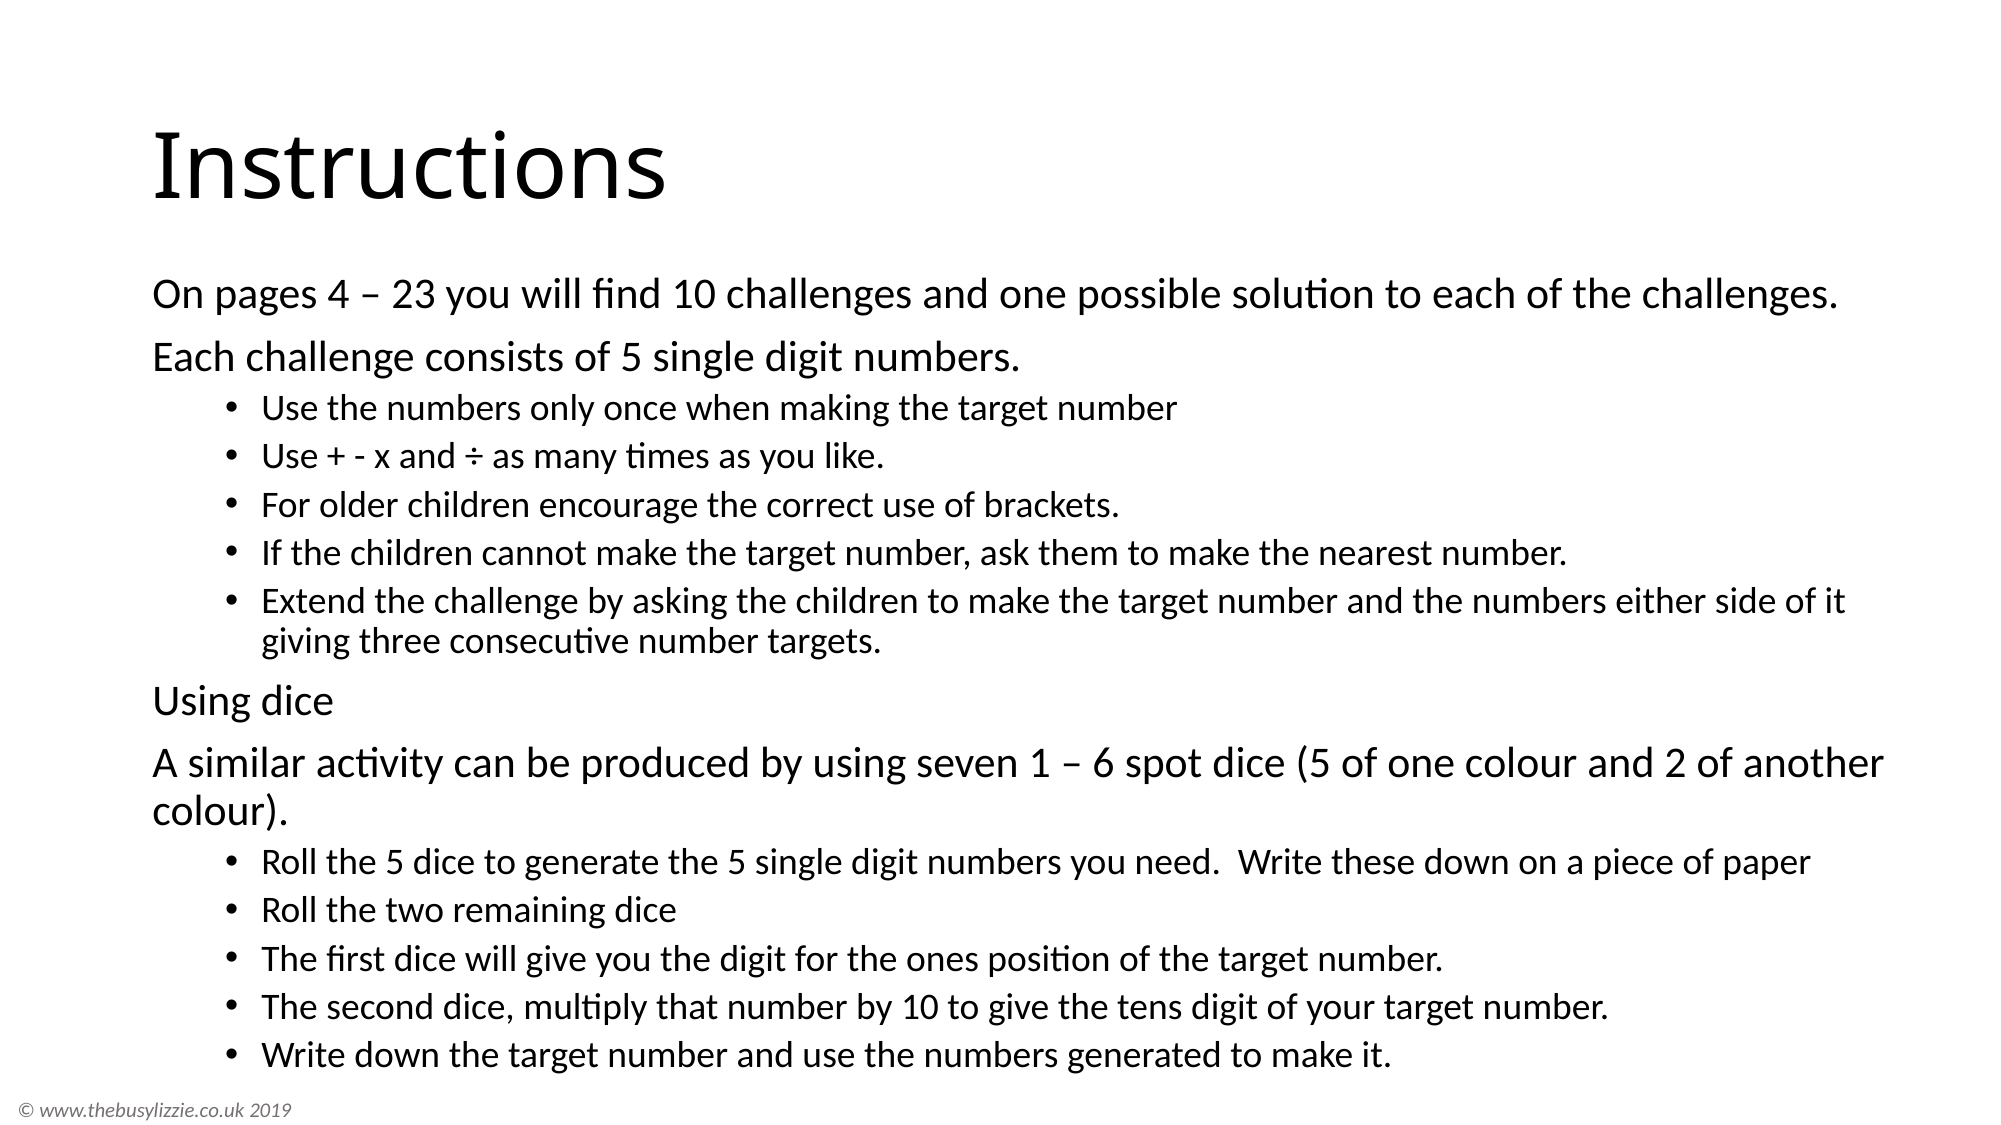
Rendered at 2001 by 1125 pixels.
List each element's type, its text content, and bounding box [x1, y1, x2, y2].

list On pages 4 – 23 you will find 10 challenges and one possible solution to each of the challenges. Each challenge consists of 5 single digit numbers. Use the numbers only once when making the target number Use + - x and ÷ as many times as you like. For older children encourage the correct use of brackets. If the children cannot make the target number, ask them to make the nearest number. Extend the challenge by asking the children to make the target number and the numbers either side of it giving three consecutive number targets. Using dice A similar activity can be produced by using seven 1 – 6 spot dice (5 of one colour and 2 of another colour). Roll the 5 dice to generate the 5 single digit numbers you need. Write these down on a piece of paper Roll the two remaining dice The first dice will give you the digit for the ones position of the target number. The second dice, multiply that number by 10 to give the tens digit of your target number. Write down the target number and use the numbers generated to make it. [137, 263, 1941, 1089]
title Instructions [137, 59, 1863, 263]
text_box © www.thebusylizzie.co.uk 2019 [2, 1089, 311, 1125]
